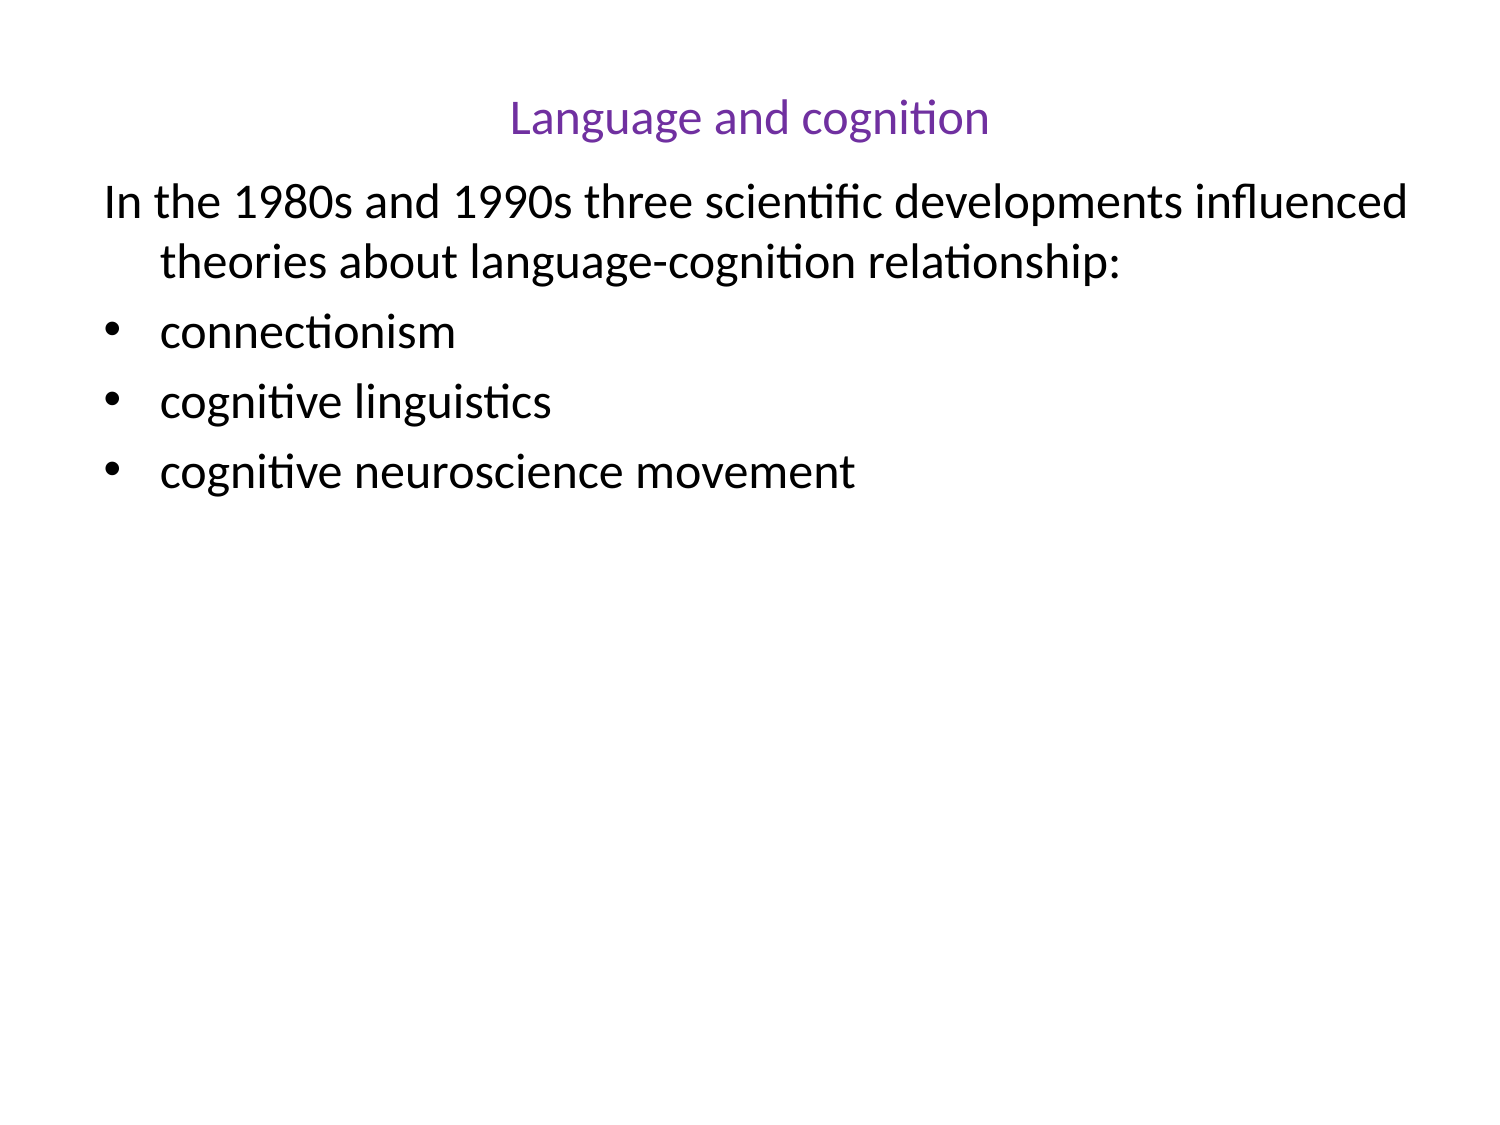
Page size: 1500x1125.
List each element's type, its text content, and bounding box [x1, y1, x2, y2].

list In the 1980s and 1990s three scientific developments influenced theories about language-cognition relationship: connectionism cognitive linguistics cognitive neuroscience movement [88, 160, 1439, 811]
title Language and cognition [75, 45, 1425, 185]
